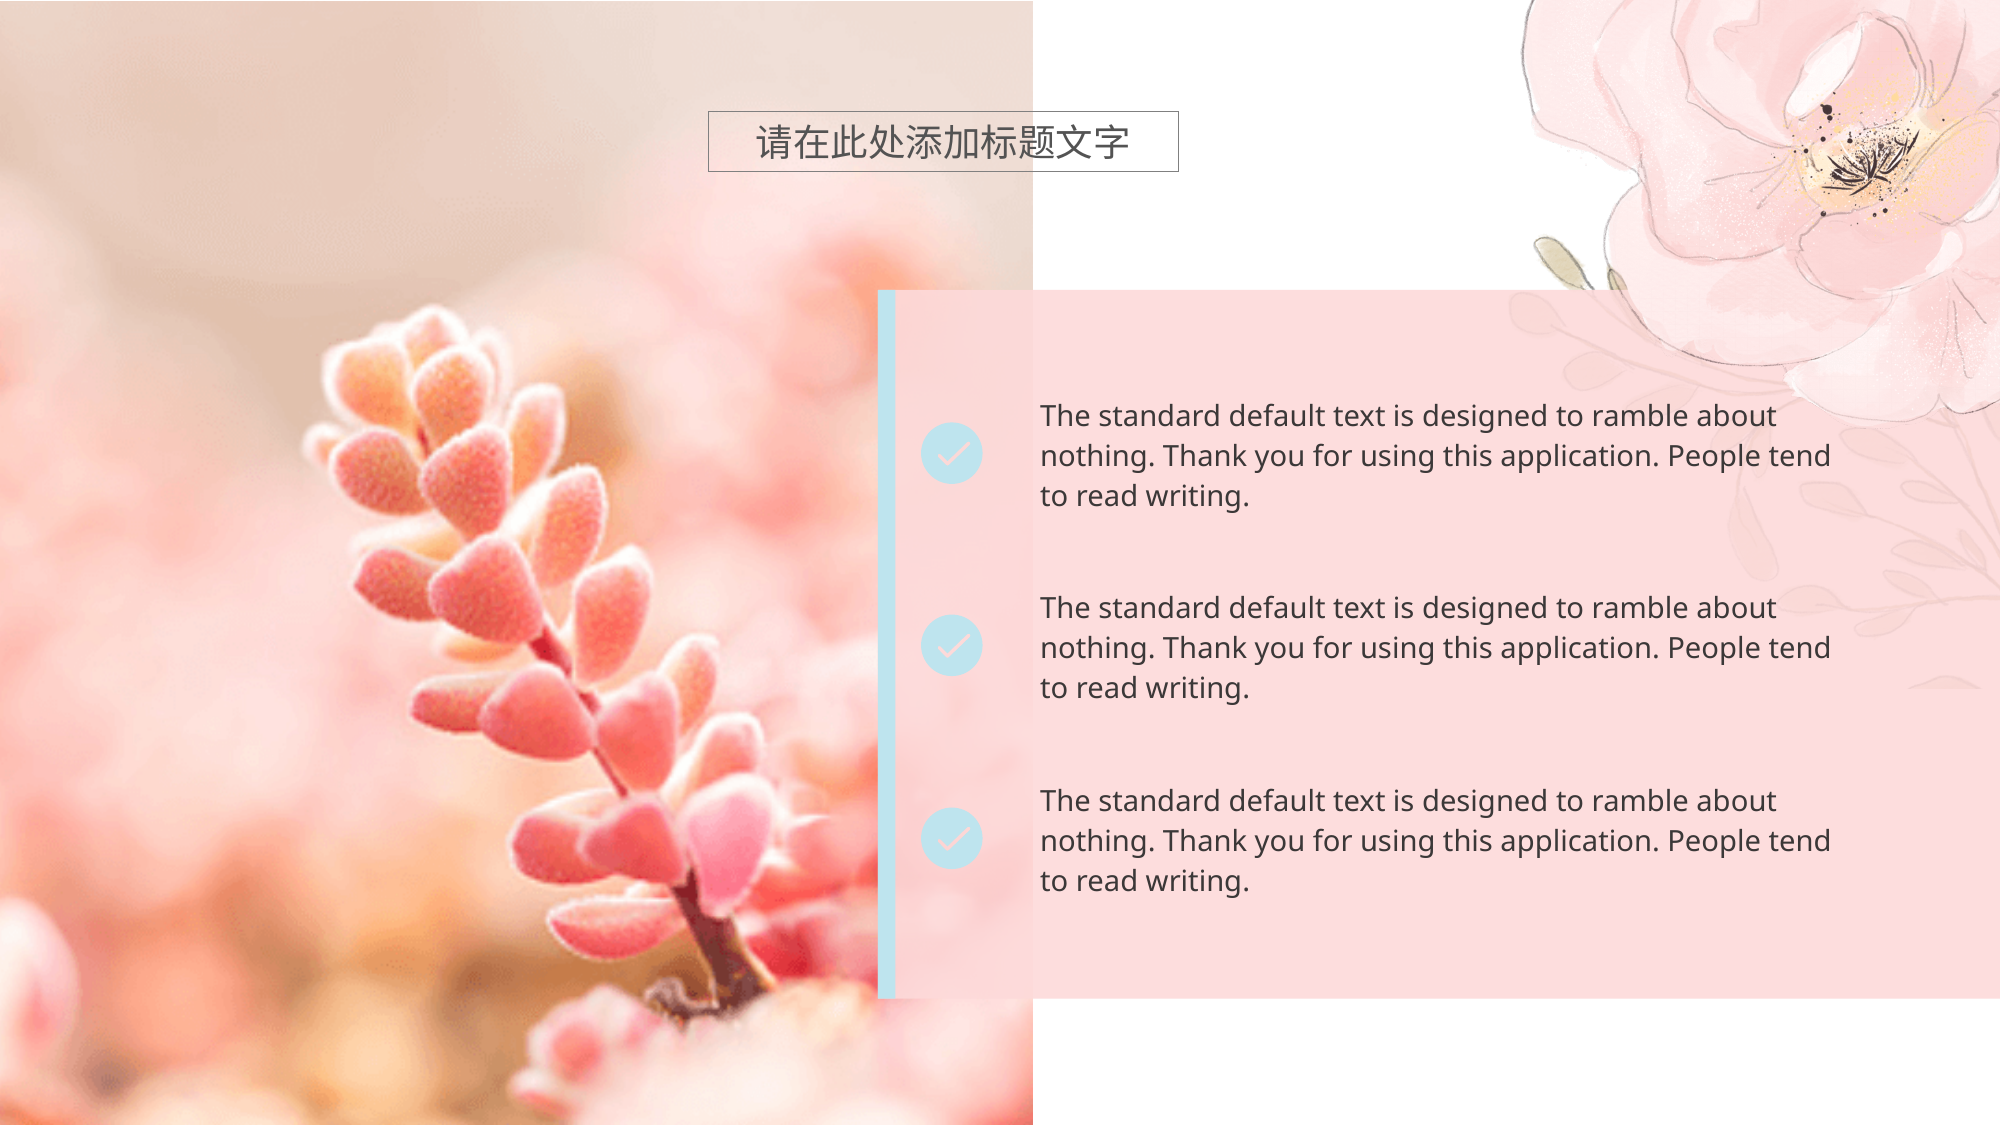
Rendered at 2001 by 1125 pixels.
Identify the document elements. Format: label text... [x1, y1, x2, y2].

text_box 请在此处添加标题文字 [1033, 111, 1179, 172]
picture [1507, 0, 2000, 429]
picture [0, 0, 1033, 1125]
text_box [877, 289, 2000, 999]
